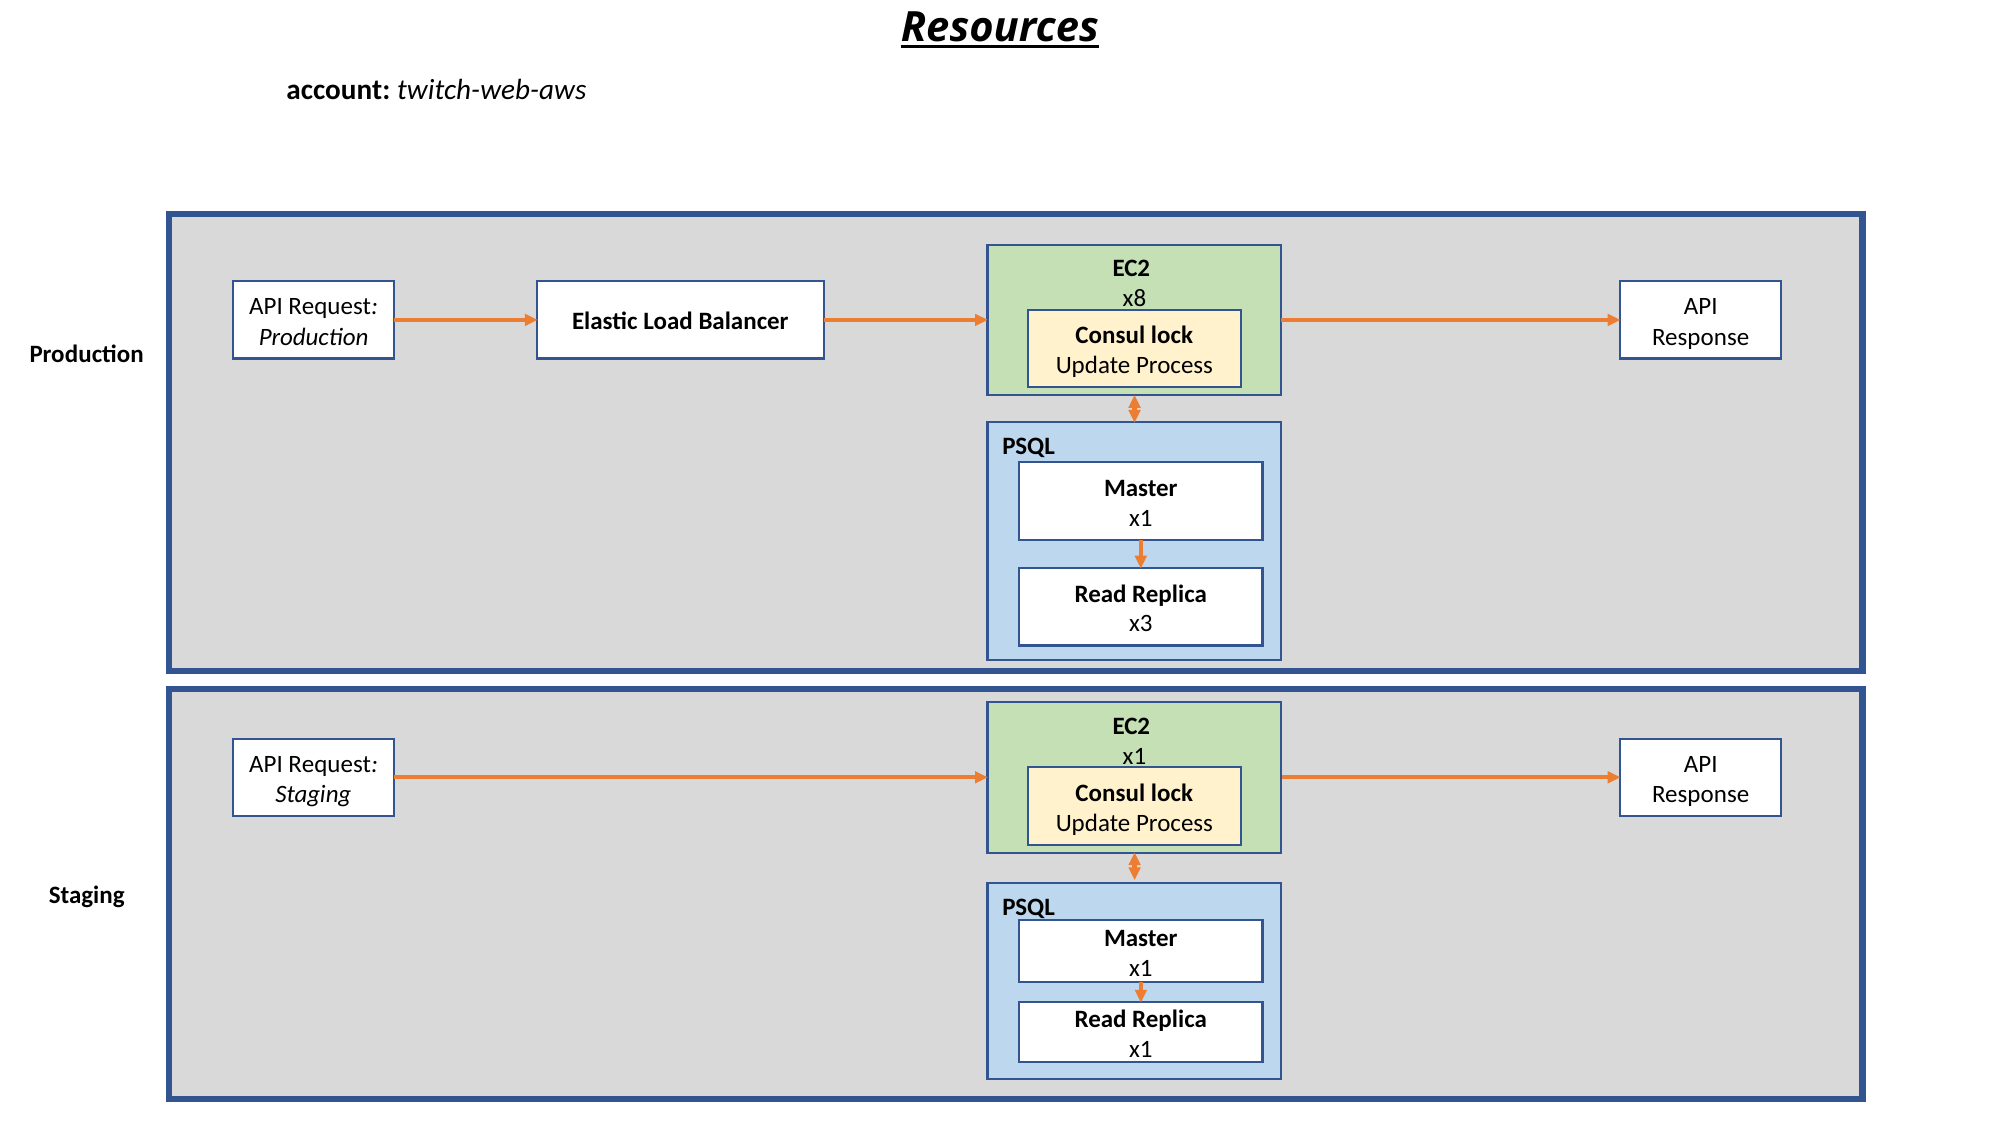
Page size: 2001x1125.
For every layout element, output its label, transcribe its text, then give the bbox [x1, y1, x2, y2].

text_box EC2 x1 [986, 701, 1282, 854]
text_box API Request: Production [232, 280, 395, 360]
text_box Read Replica x1 [1018, 1001, 1264, 1063]
text_box [168, 688, 1864, 1100]
text_box API Response [1619, 280, 1782, 360]
text_box Master x1 [1018, 919, 1264, 983]
text_box Production [14, 330, 159, 375]
text_box PSQL [986, 421, 1282, 661]
text_box Read Replica x3 [1018, 567, 1264, 647]
text_box account: twitch-web-aws [271, 62, 609, 113]
text_box Consul lock Update Process [1027, 766, 1242, 846]
text_box EC2 x8 [986, 244, 1282, 396]
text_box Staging [34, 871, 140, 916]
text_box Consul lock Update Process [1027, 309, 1242, 388]
text_box PSQL [986, 882, 1282, 1080]
text_box Master x1 [1018, 461, 1264, 541]
text_box [168, 213, 1864, 672]
text_box Elastic Load Balancer [536, 280, 825, 360]
title Resources [137, 0, 1863, 59]
text_box API Request: Staging [232, 738, 395, 817]
text_box API Response [1619, 738, 1782, 817]
